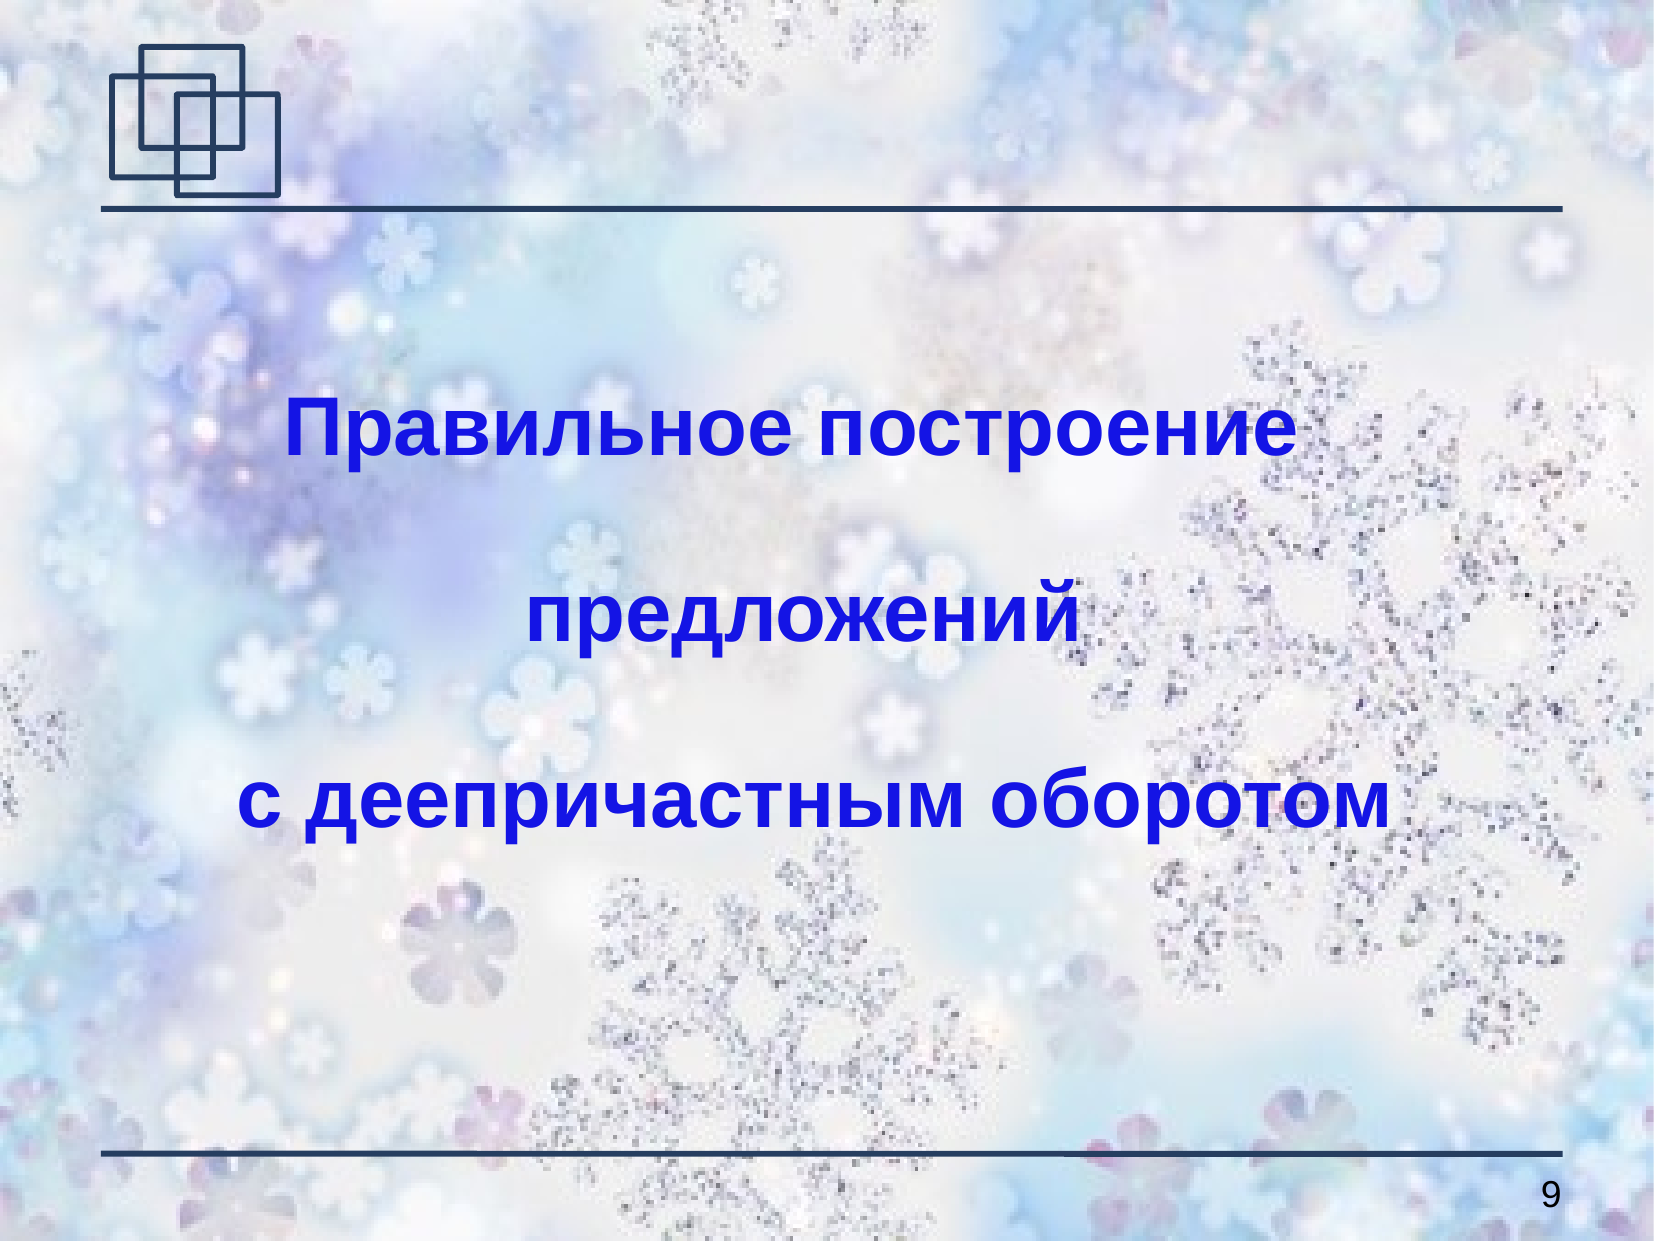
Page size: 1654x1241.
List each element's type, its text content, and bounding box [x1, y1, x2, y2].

picture [0, 0, 1654, 1241]
text_box Правильное построение предложений с деепричастным оборотом [29, 373, 1577, 854]
